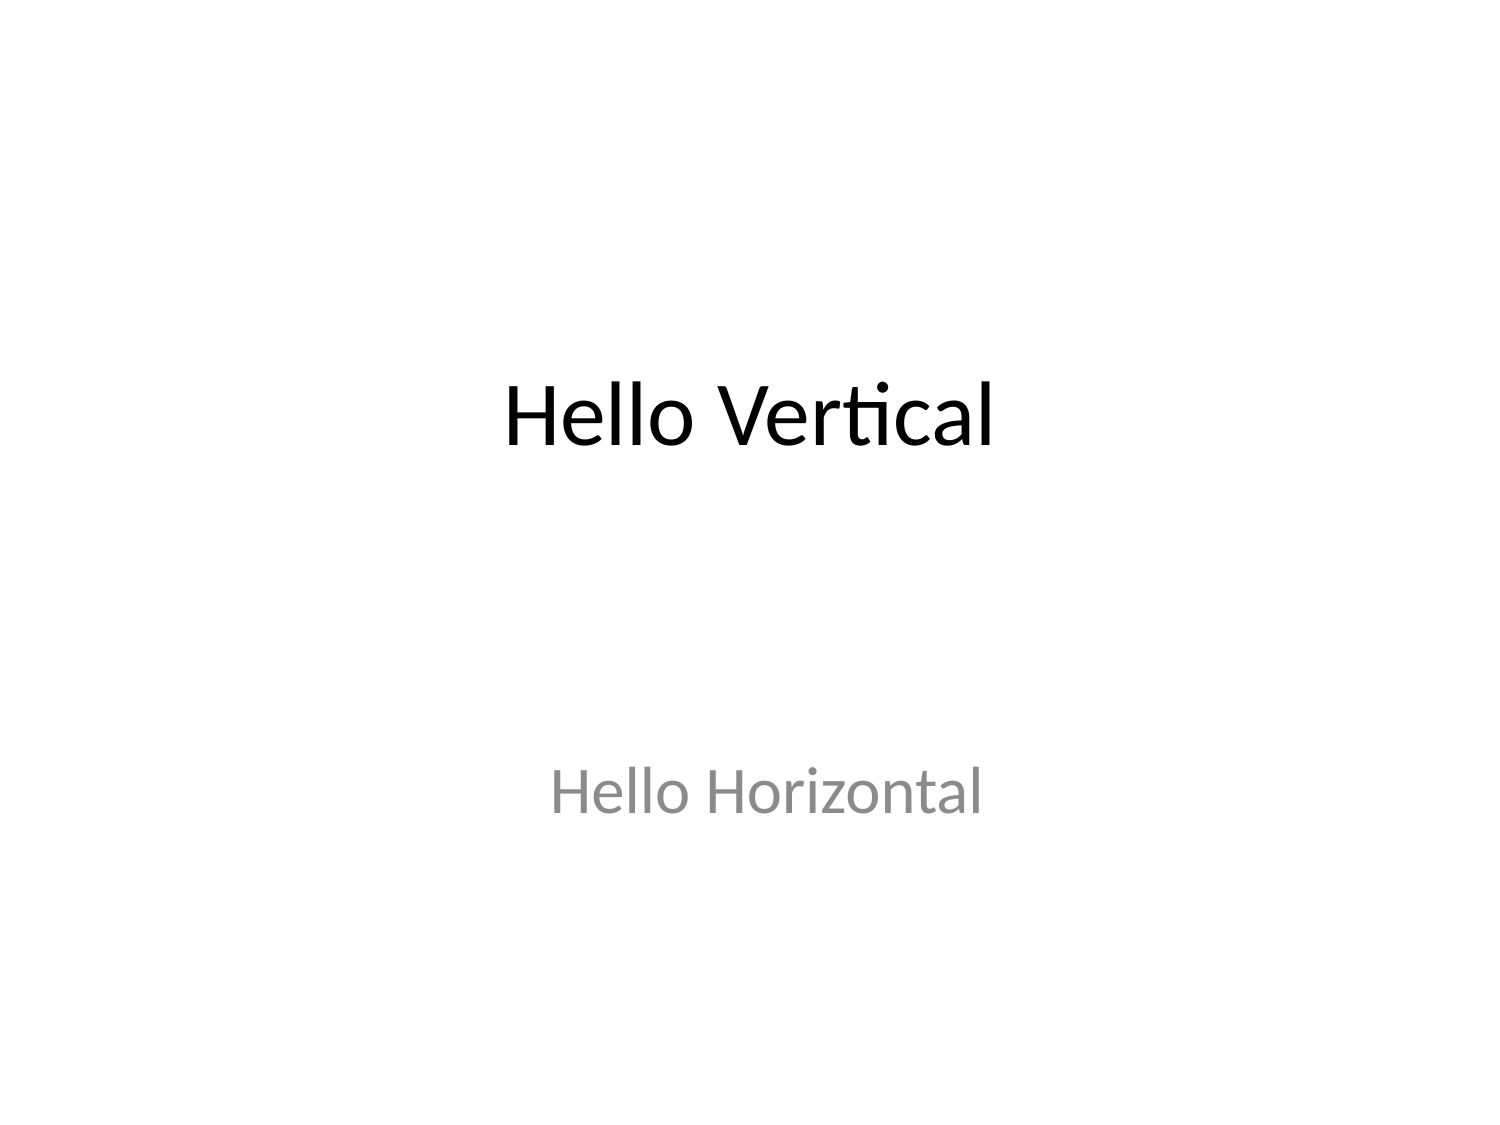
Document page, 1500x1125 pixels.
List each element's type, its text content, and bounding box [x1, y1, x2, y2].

subtitle Hello Horizontal [242, 739, 1293, 1028]
title Hello Vertical [112, 90, 1388, 728]
